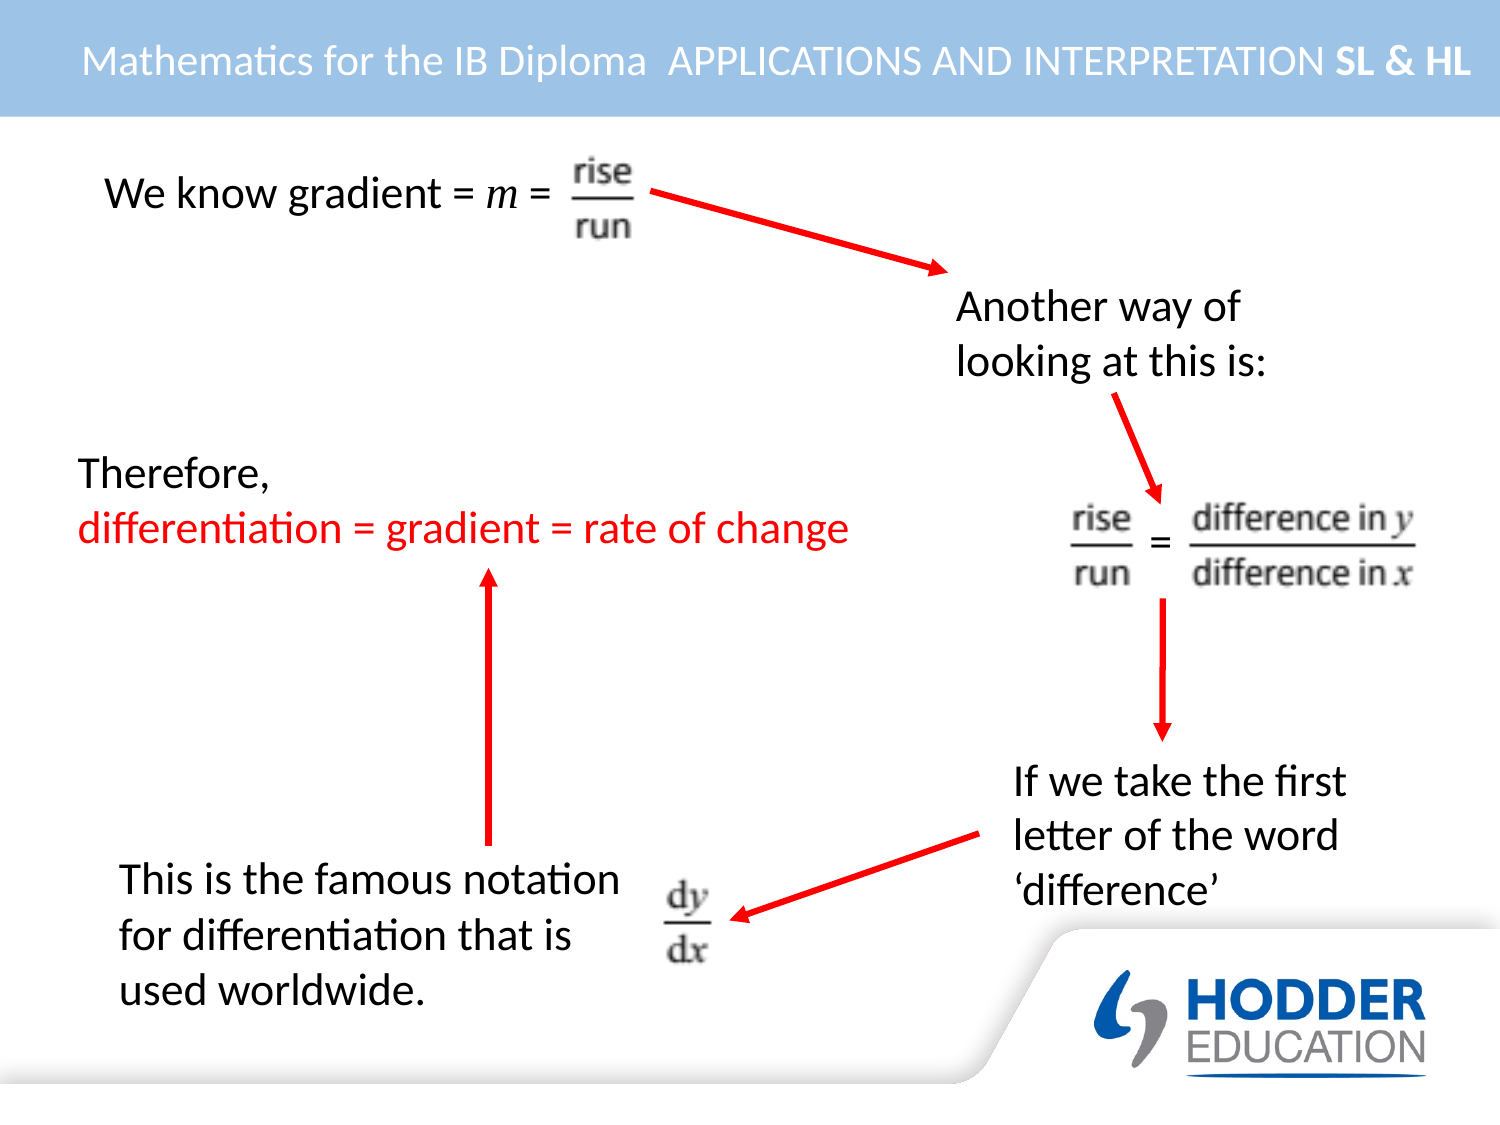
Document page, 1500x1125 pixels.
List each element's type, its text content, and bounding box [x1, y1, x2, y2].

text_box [650, 190, 949, 273]
text_box This is the famous notation for differentiation that is used worldwide. [104, 841, 661, 893]
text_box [1066, 487, 1136, 592]
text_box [0, 893, 1500, 1125]
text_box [729, 833, 980, 921]
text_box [1185, 487, 1421, 592]
text_box If we take the first letter of the word ‘difference’ [998, 742, 1426, 893]
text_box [659, 865, 716, 969]
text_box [567, 140, 638, 245]
text_box We know gradient = m = [89, 154, 567, 225]
text_box Another way of looking at this is: [941, 268, 1287, 394]
text_box = [1136, 504, 1185, 575]
text_box Therefore, differentiation = gradient = rate of change [63, 435, 877, 560]
text_box Mathematics for the IB Diploma APPLICATIONS AND INTERPRETATION SL & HL [0, 0, 1500, 118]
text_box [1113, 394, 1161, 505]
